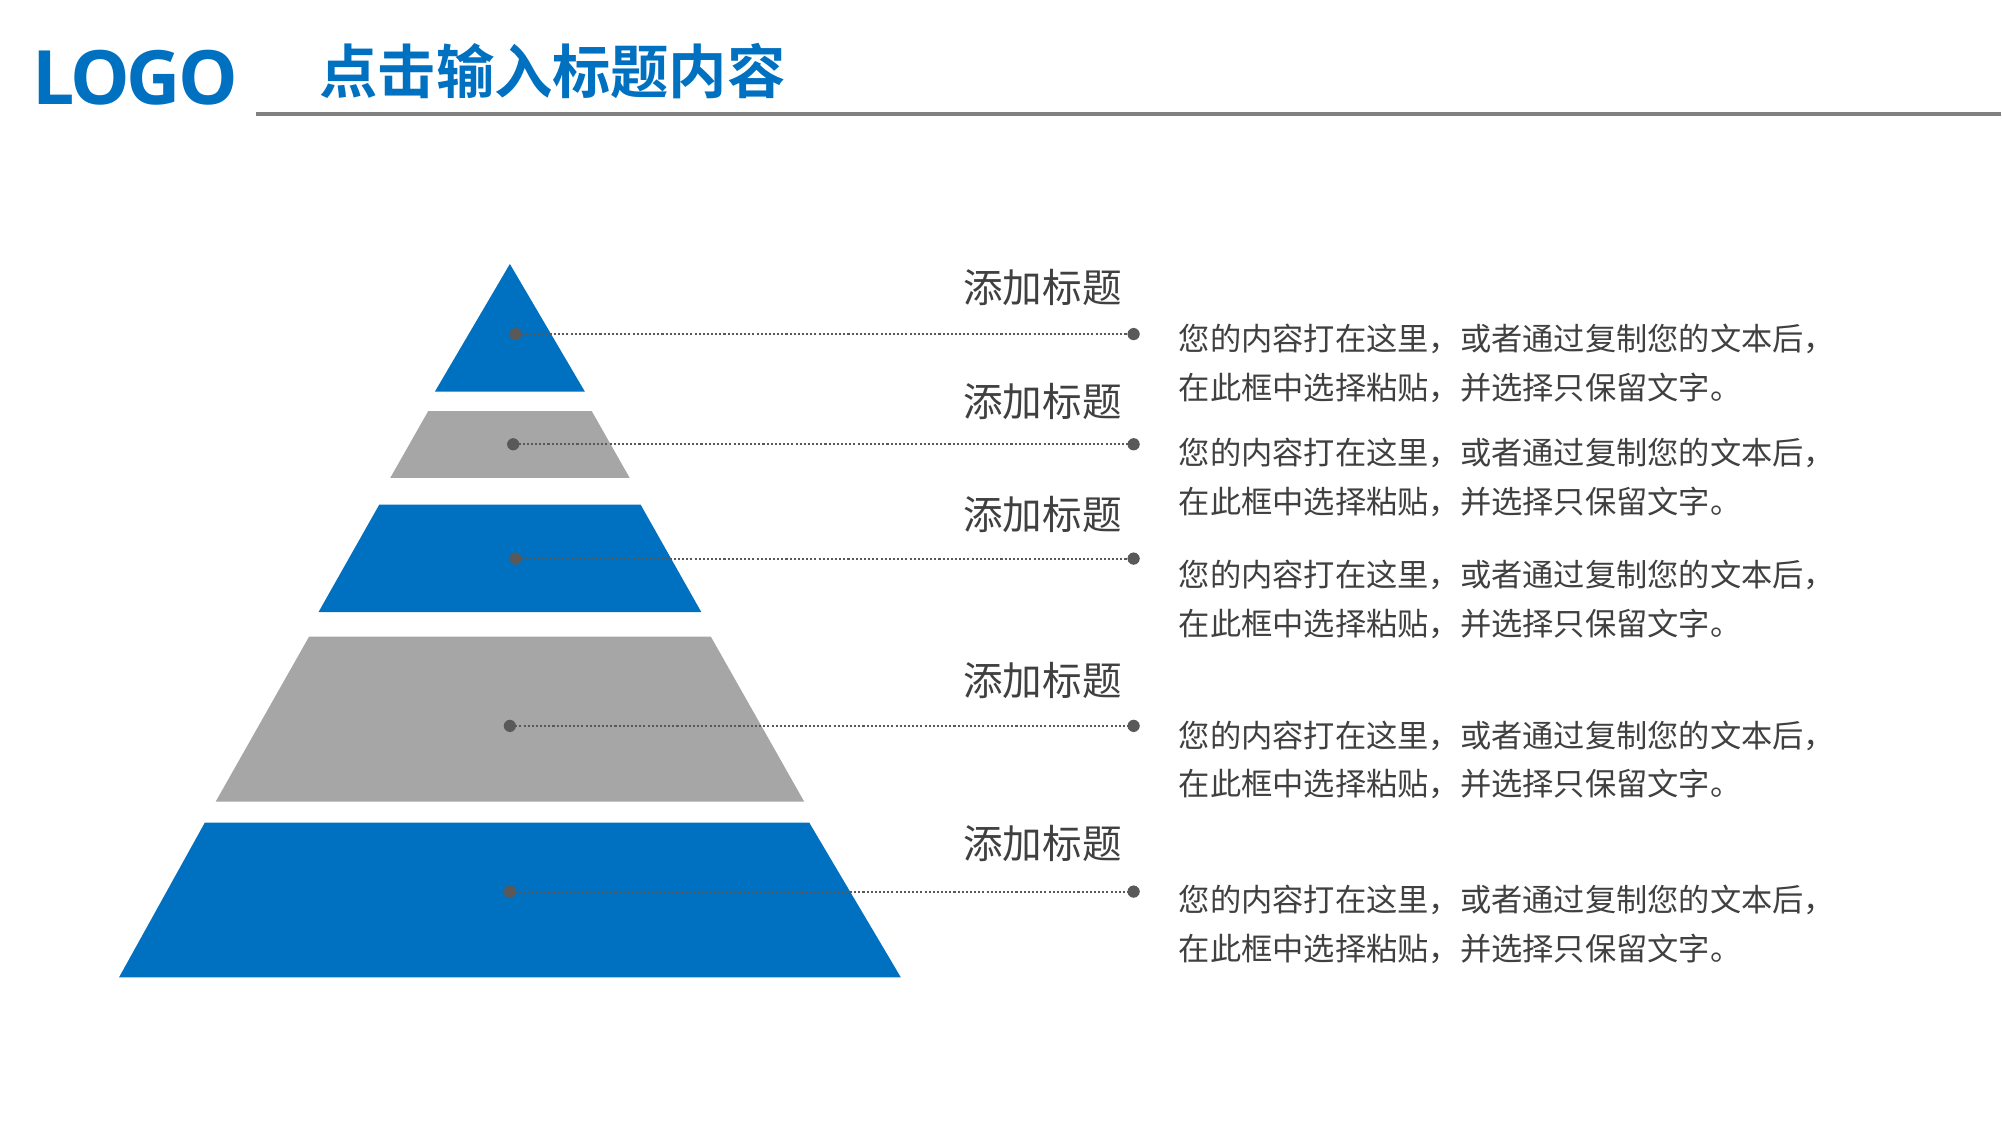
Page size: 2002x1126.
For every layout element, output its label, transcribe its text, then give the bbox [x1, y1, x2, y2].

text_box 添加标题 [947, 481, 1138, 546]
text_box 您的内容打在这里，或者通过复制您的文本后，在此框中选择粘贴，并选择只保留文字。 [1163, 861, 1827, 975]
text_box [213, 634, 807, 804]
text_box [388, 408, 632, 481]
text_box [433, 261, 587, 394]
text_box 添加标题 [947, 647, 1138, 711]
text_box [316, 502, 704, 615]
text_box 添加标题 [947, 255, 1138, 319]
text_box 您的内容打在这里，或者通过复制您的文本后，在此框中选择粘贴，并选择只保留文字。 [1163, 300, 1827, 414]
text_box 添加标题 [947, 810, 1138, 874]
text_box 您的内容打在这里，或者通过复制您的文本后，在此框中选择粘贴，并选择只保留文字。 [1163, 696, 1827, 810]
text_box 添加标题 [947, 369, 1138, 433]
text_box 点击输入标题内容 [282, 27, 823, 113]
text_box 您的内容打在这里，或者通过复制您的文本后，在此框中选择粘贴，并选择只保留文字。 [1163, 414, 1827, 528]
text_box 您的内容打在这里，或者通过复制您的文本后，在此框中选择粘贴，并选择只保留文字。 [1163, 535, 1827, 650]
text_box [117, 820, 903, 980]
